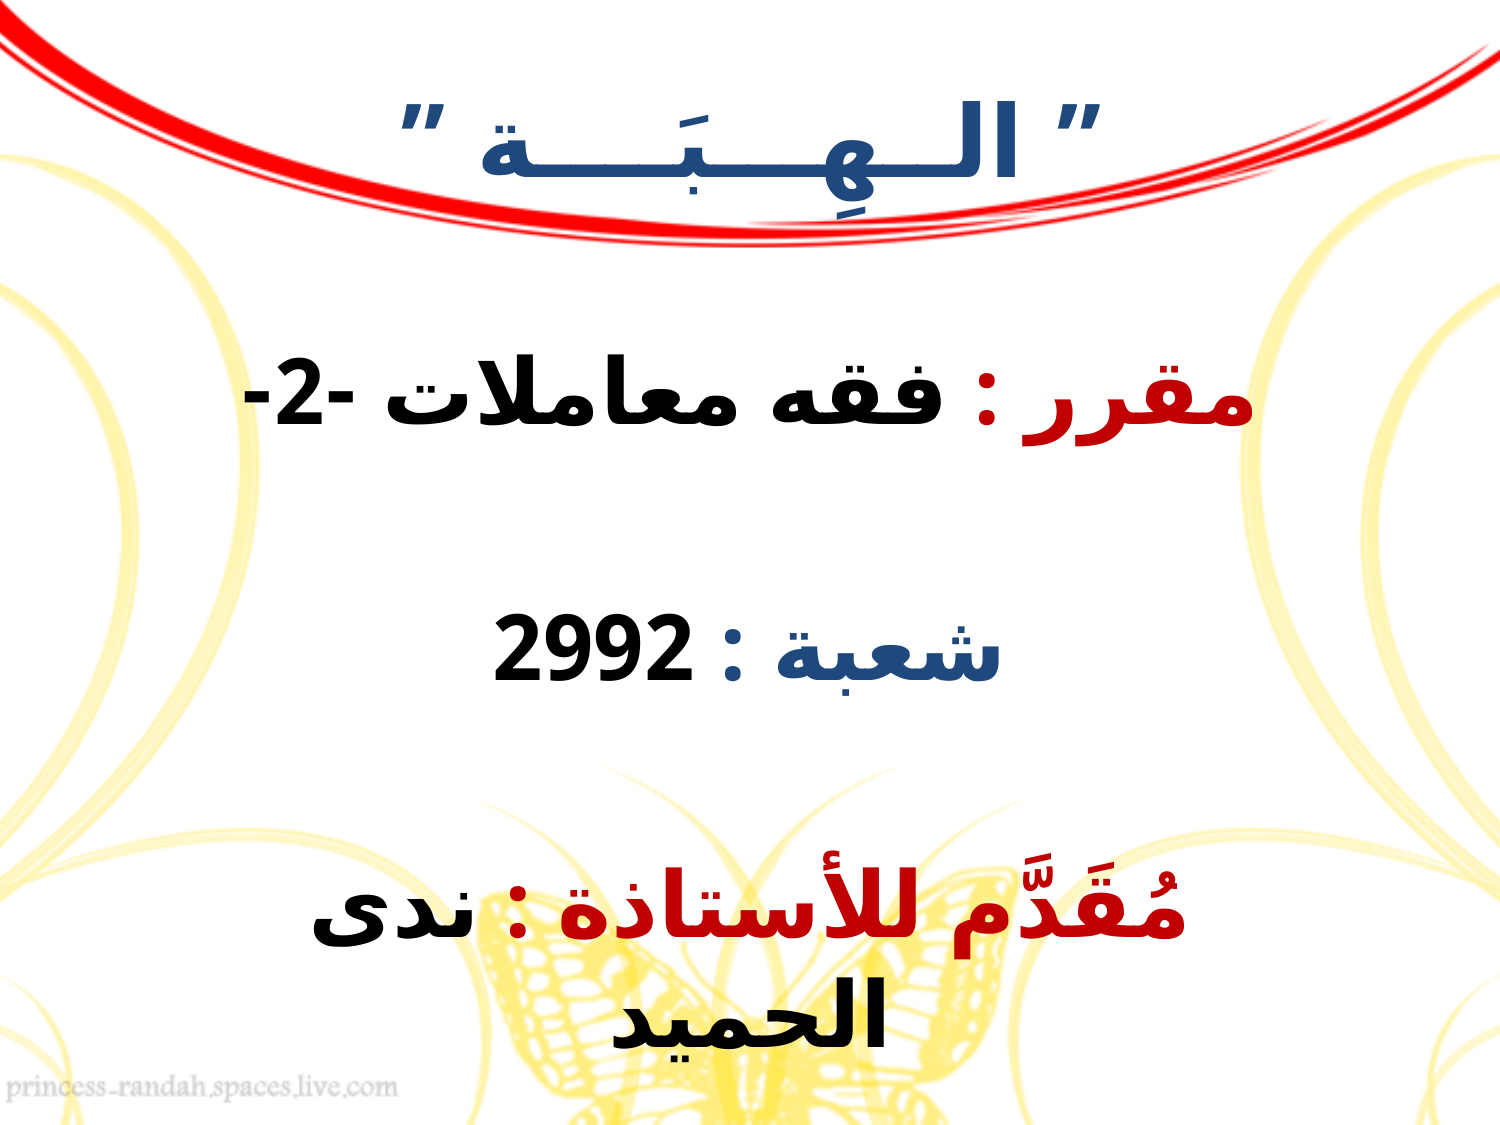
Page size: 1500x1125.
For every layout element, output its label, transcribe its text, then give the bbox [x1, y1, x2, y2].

picture [0, 0, 1500, 1125]
title ” الــهِـــبَــــة ” [112, 50, 1388, 225]
subtitle مقرر : فقه معاملات -2- شعبة : 2992 مُقَدَّم للأستاذة : ندى الحميد [225, 324, 1275, 1000]
